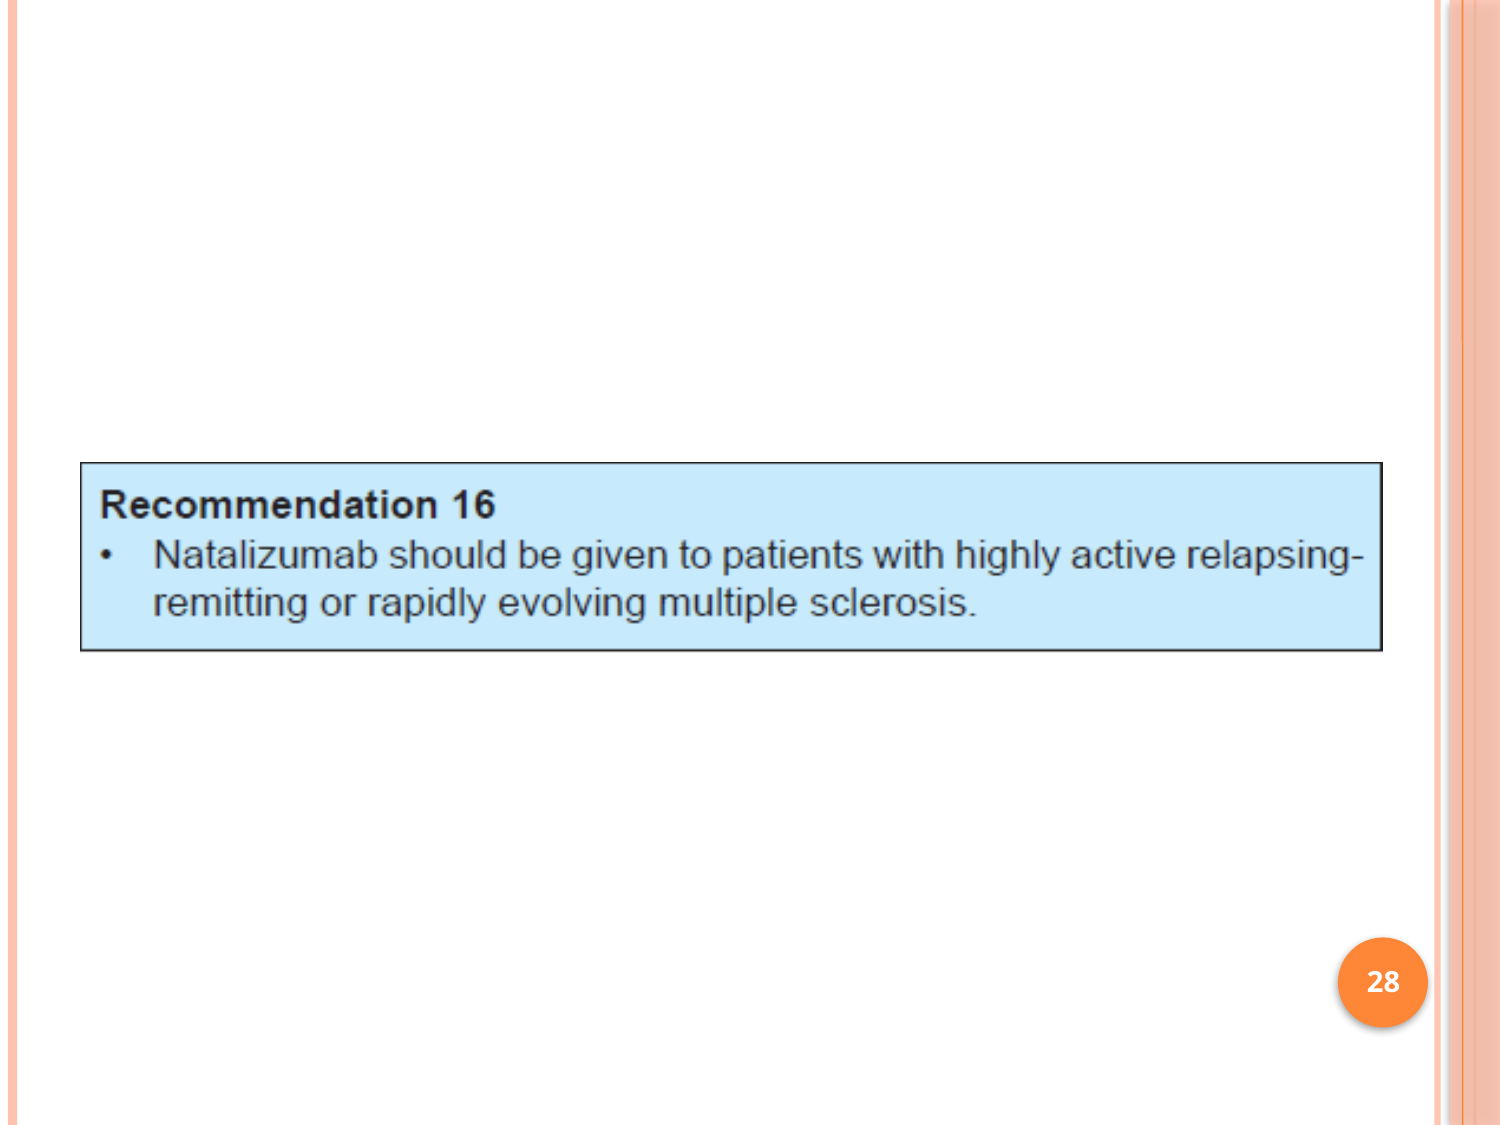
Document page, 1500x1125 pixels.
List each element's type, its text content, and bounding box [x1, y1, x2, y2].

slide_number 28 [1333, 940, 1434, 1027]
picture [79, 462, 1384, 657]
